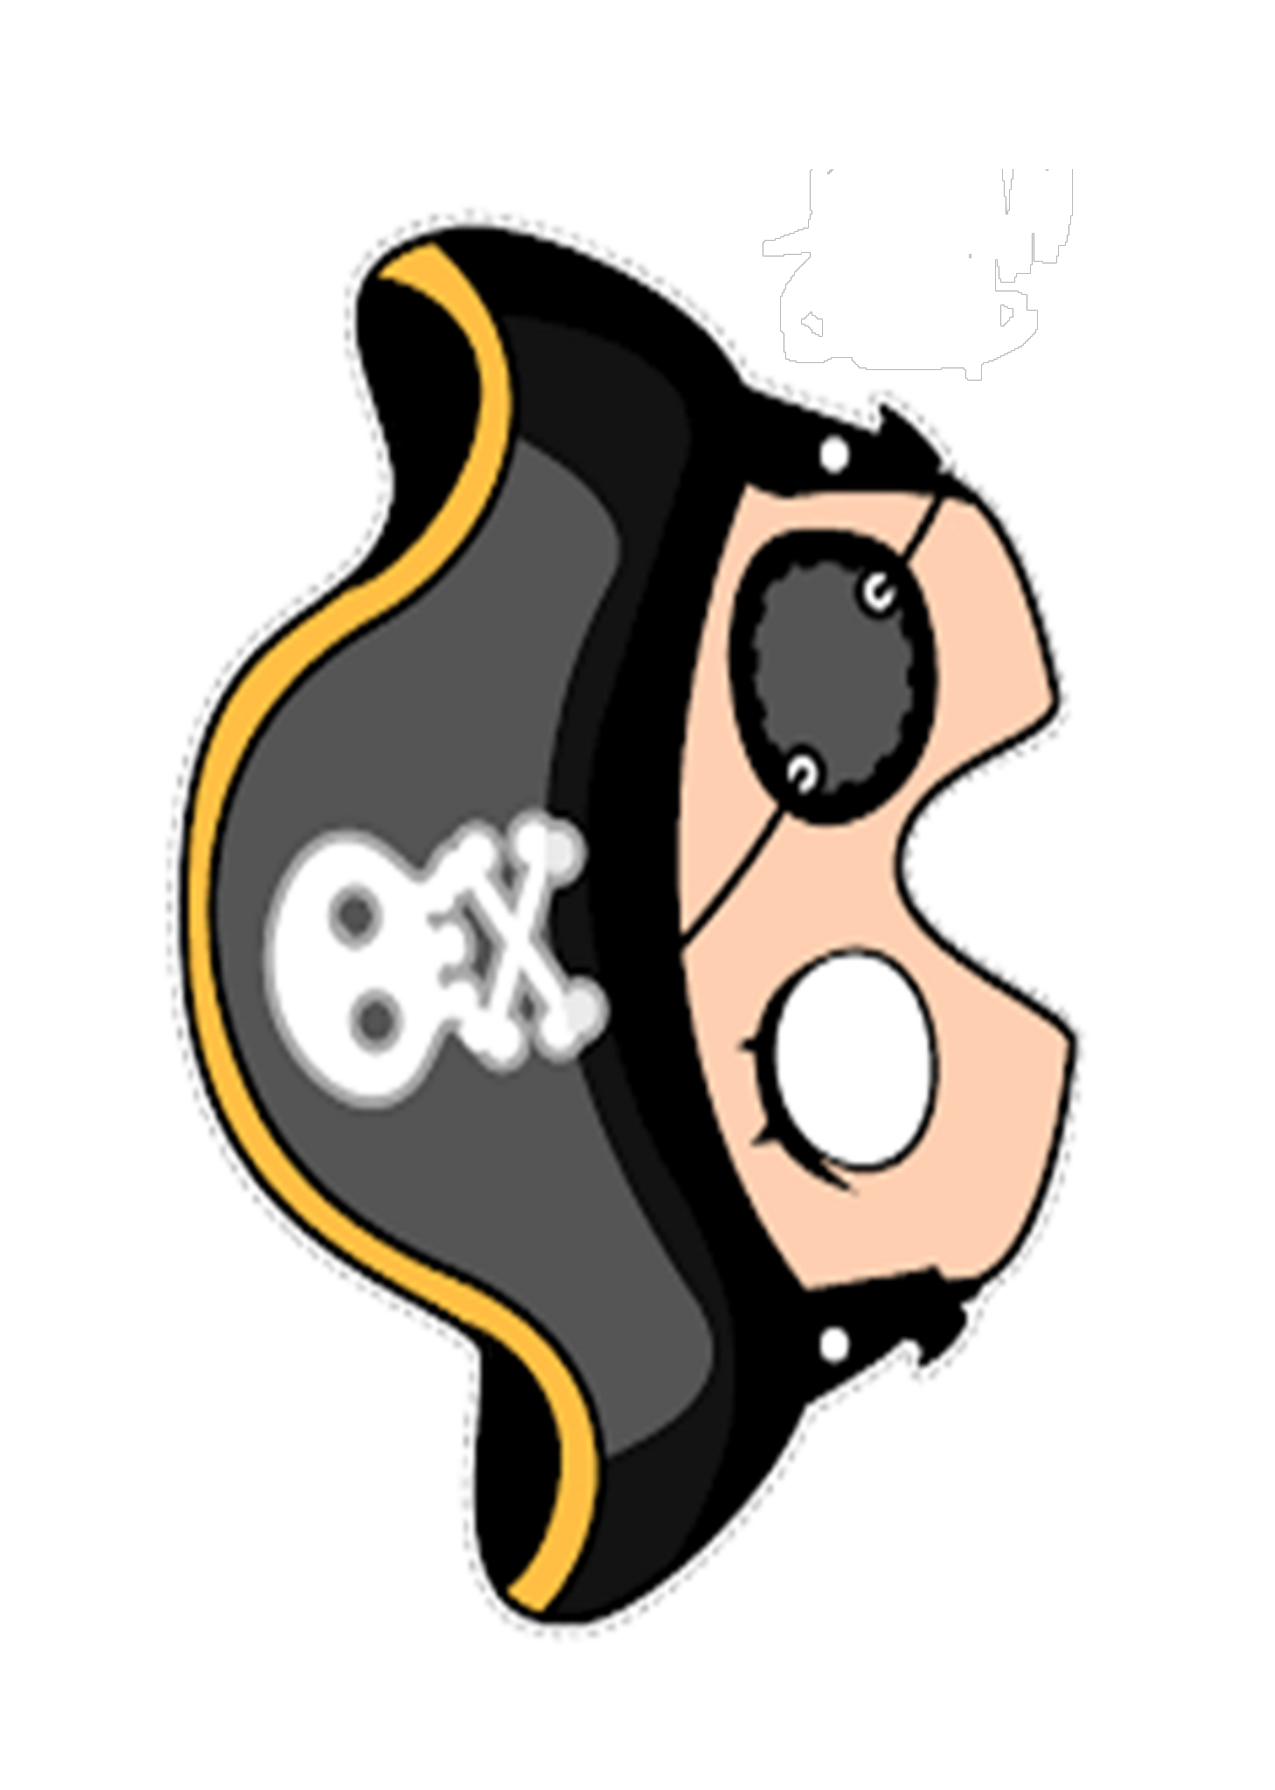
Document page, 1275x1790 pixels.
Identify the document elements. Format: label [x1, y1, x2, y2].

picture [162, 169, 1113, 1655]
